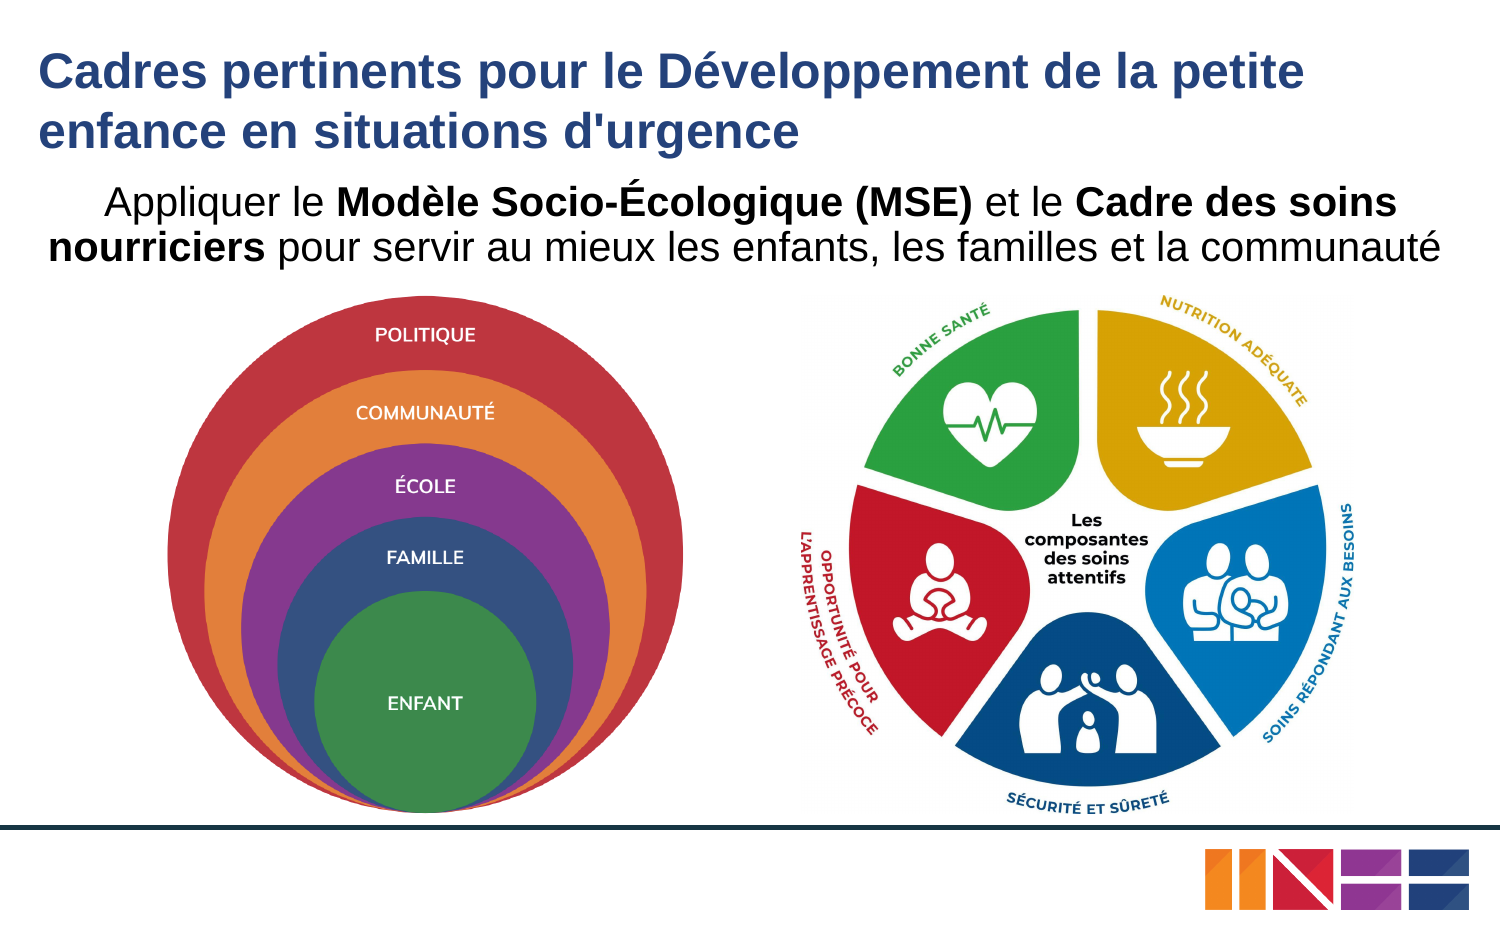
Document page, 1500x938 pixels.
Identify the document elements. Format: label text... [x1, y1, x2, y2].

picture [1205, 849, 1469, 910]
title Cadres pertinents pour le Développement de la petite enfance en situations d'urgence [23, 23, 1468, 121]
picture [162, 294, 685, 814]
list Appliquer le Modèle Socio-Écologique (MSE) et le Cadre des soins nourriciers pour servir au mieux les enfants, les familles et la communauté [23, 164, 1479, 779]
picture [801, 294, 1364, 814]
